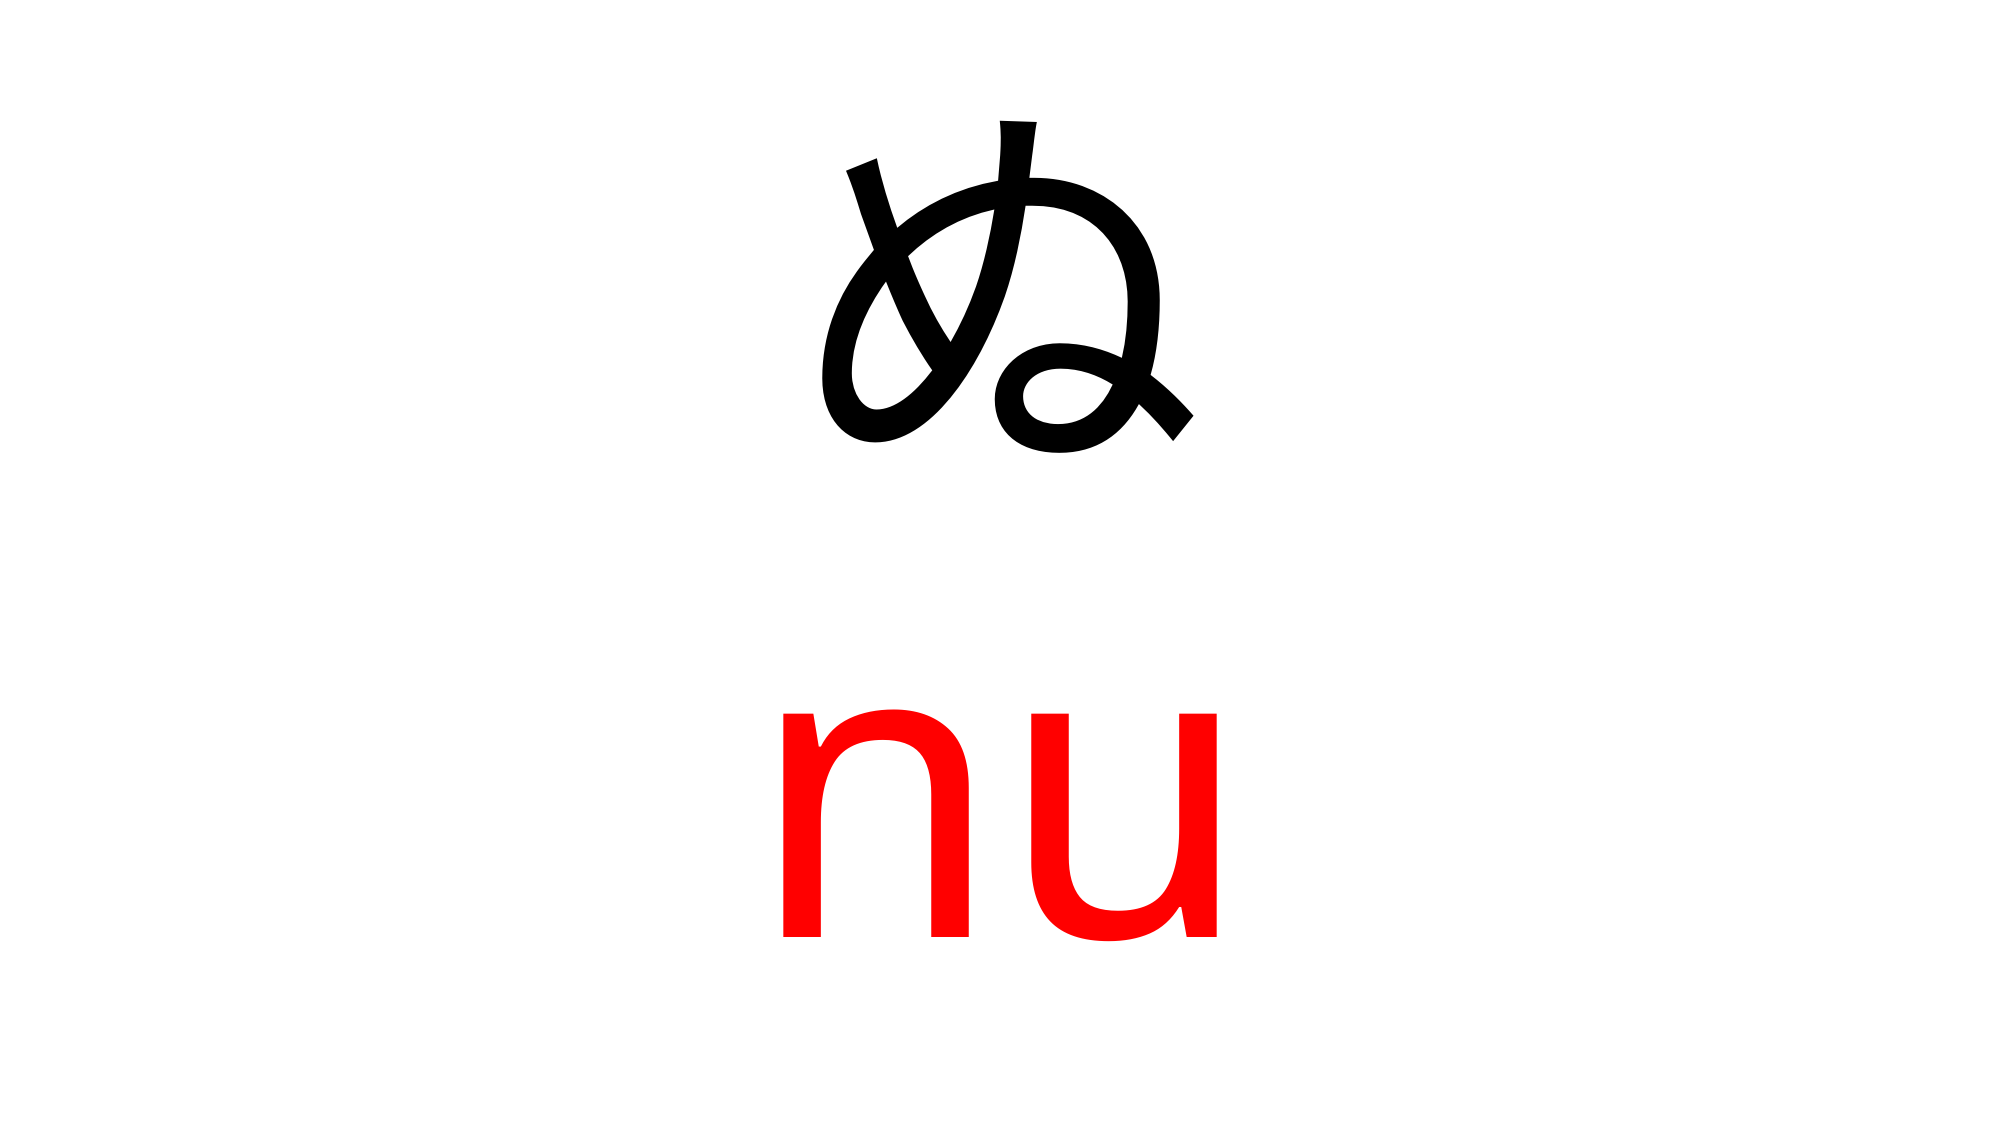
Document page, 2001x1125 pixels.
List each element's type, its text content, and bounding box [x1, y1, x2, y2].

text_box nu [249, 562, 1750, 1036]
title ぬ [249, 71, 1750, 545]
